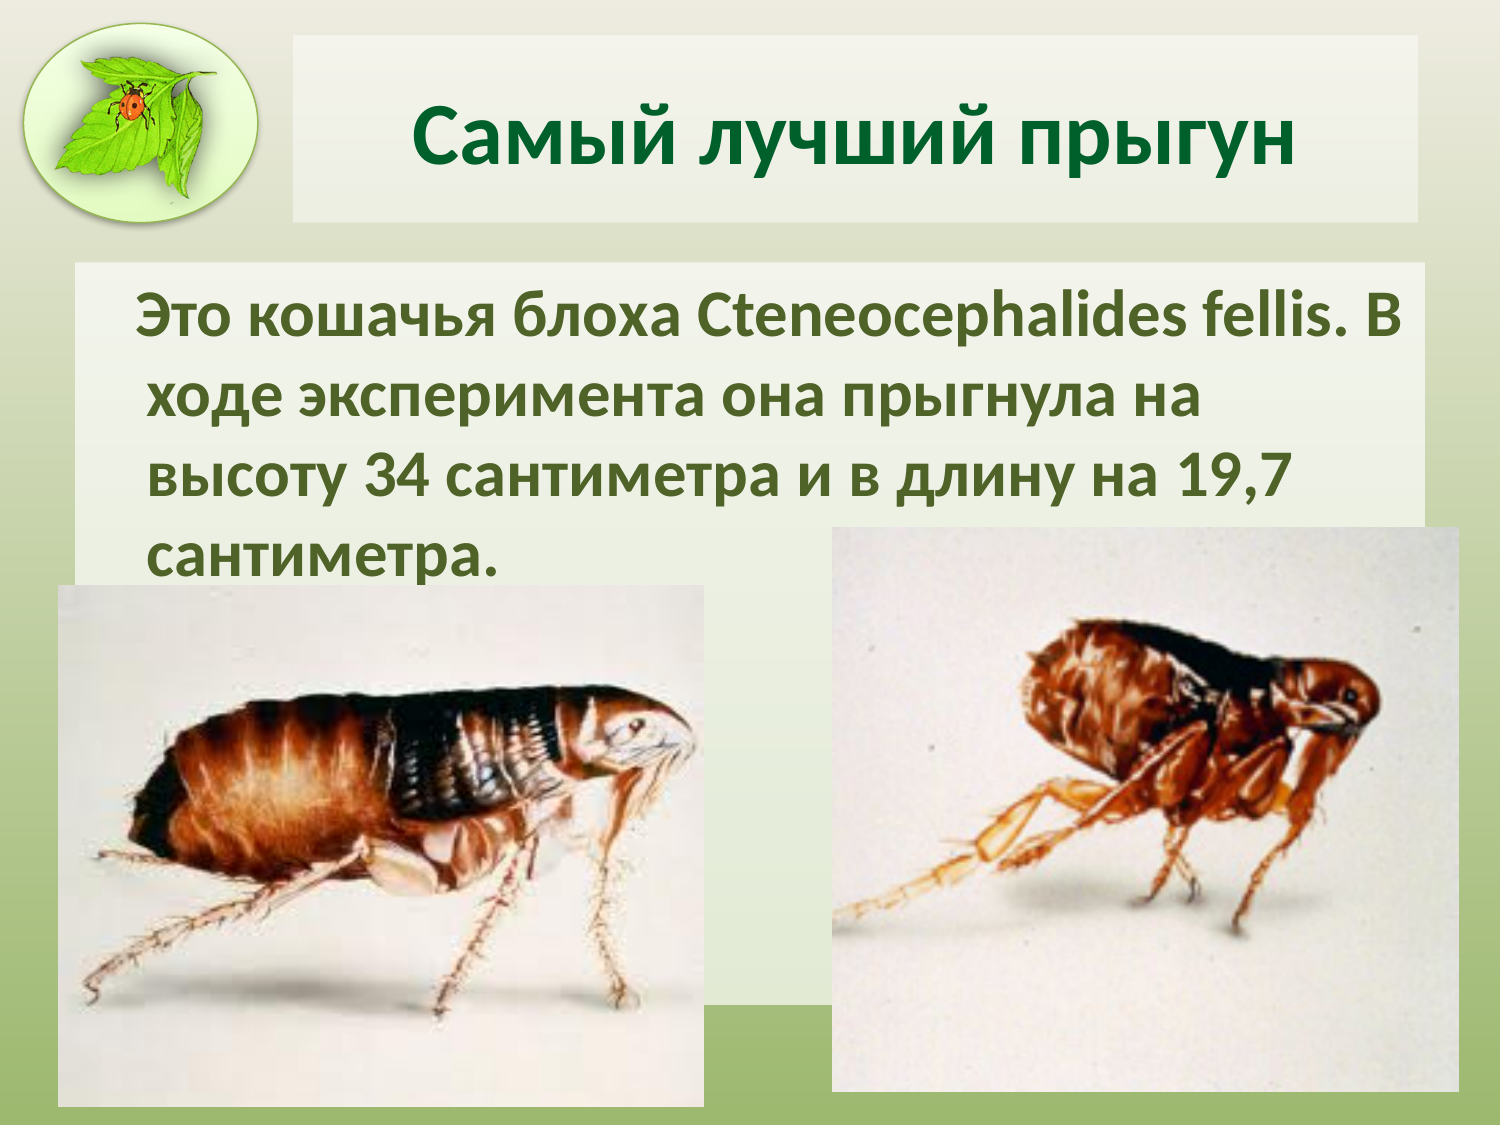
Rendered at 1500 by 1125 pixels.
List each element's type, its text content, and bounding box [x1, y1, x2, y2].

list Это кошачья блоха Cteneocephalides fellis. В ходе эксперимента она прыгнула на высоту 34 сантиметра и в длину на 19,7 сантиметра. [75, 262, 1425, 1005]
title Самый лучший прыгун [292, 35, 1418, 223]
picture [58, 585, 704, 1107]
picture [46, 35, 227, 211]
picture [831, 527, 1459, 1092]
